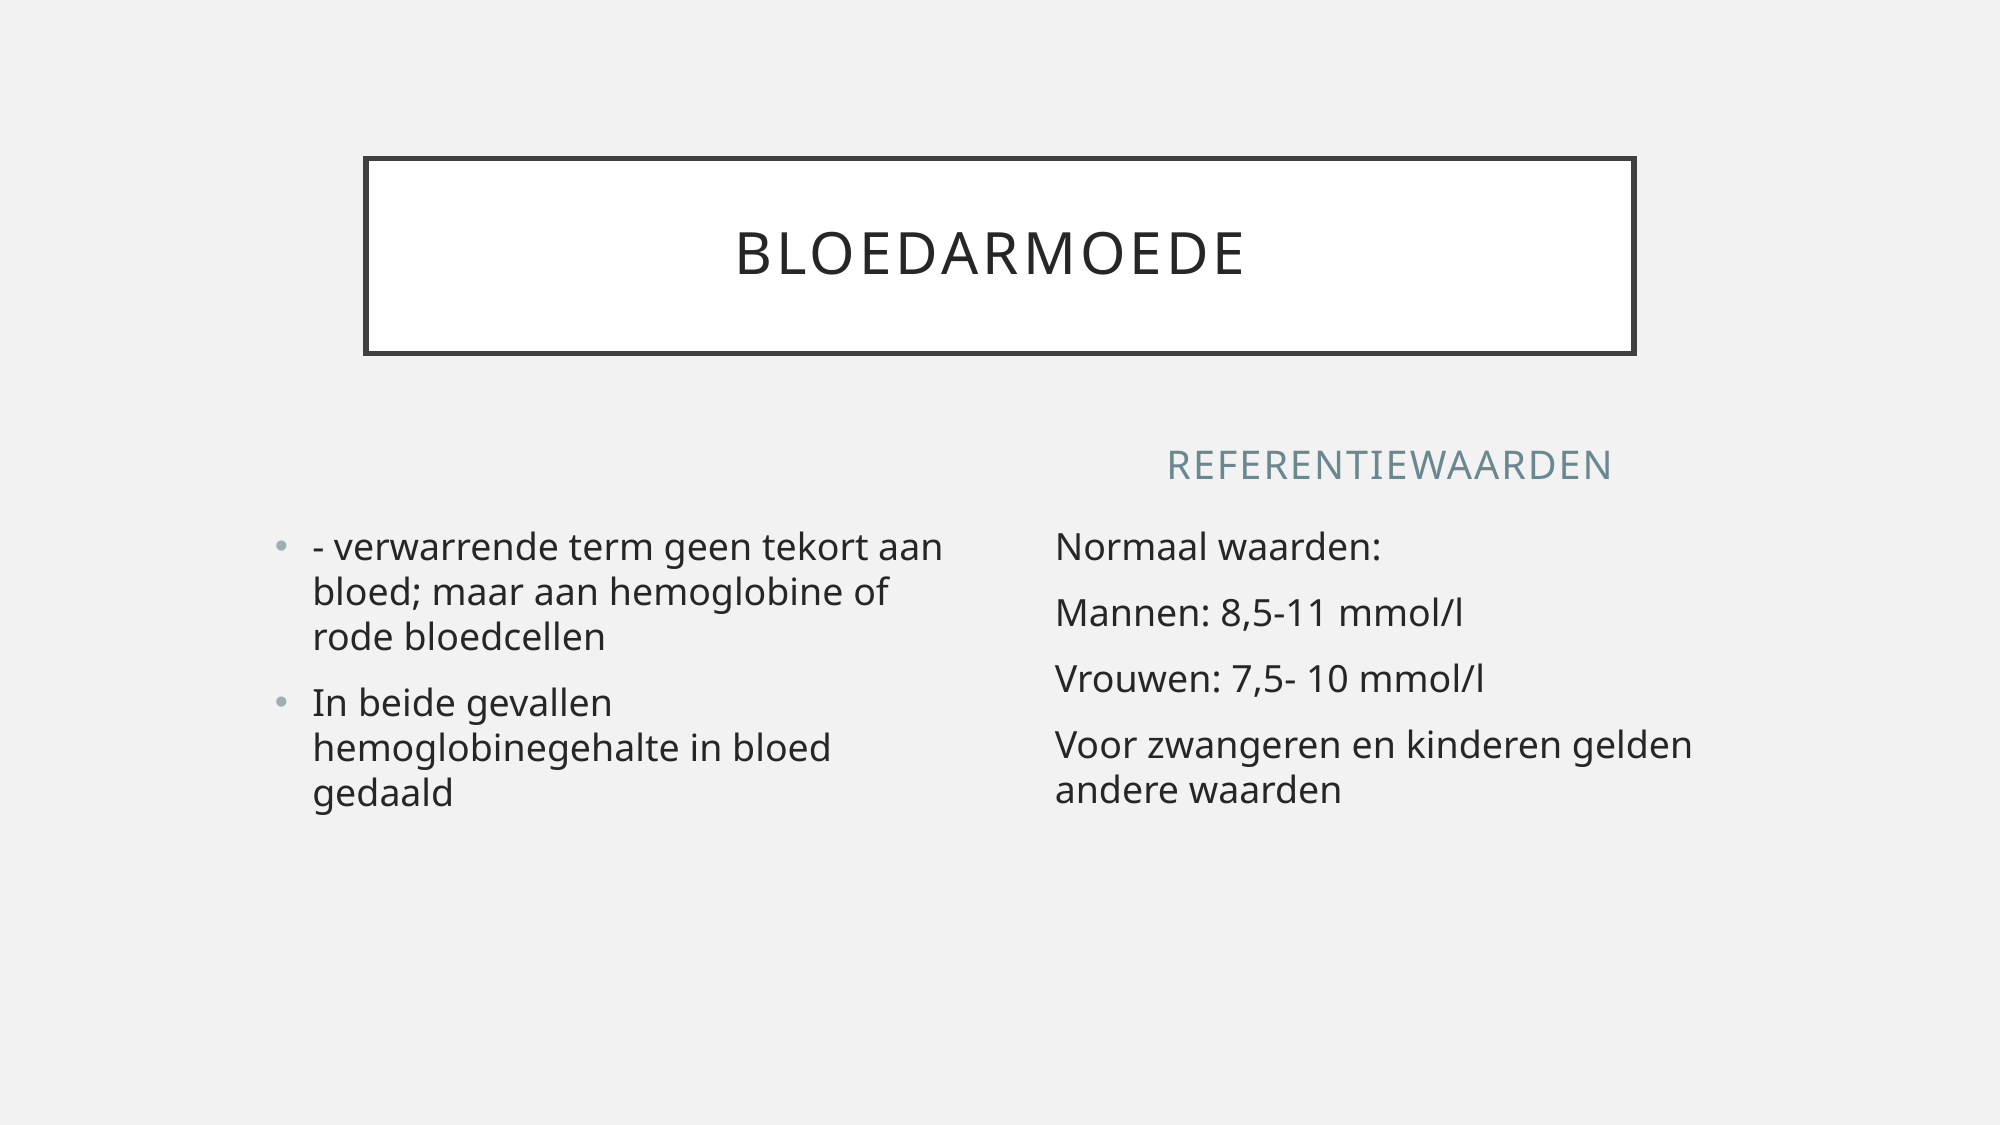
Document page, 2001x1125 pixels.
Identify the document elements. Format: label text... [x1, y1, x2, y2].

list - verwarrende term geen tekort aan bloed; maar aan hemoglobine of rode bloedcellen In beide gevallen hemoglobinegehalte in bloed gedaald [259, 515, 961, 942]
list referentiewaarden [1039, 379, 1741, 495]
list Normaal waarden: Mannen: 8,5-11 mmol/l Vrouwen: 7,5- 10 mmol/l Voor zwangeren en kinderen gelden andere waarden [1039, 515, 1738, 942]
title Bloedarmoede [363, 156, 1637, 356]
